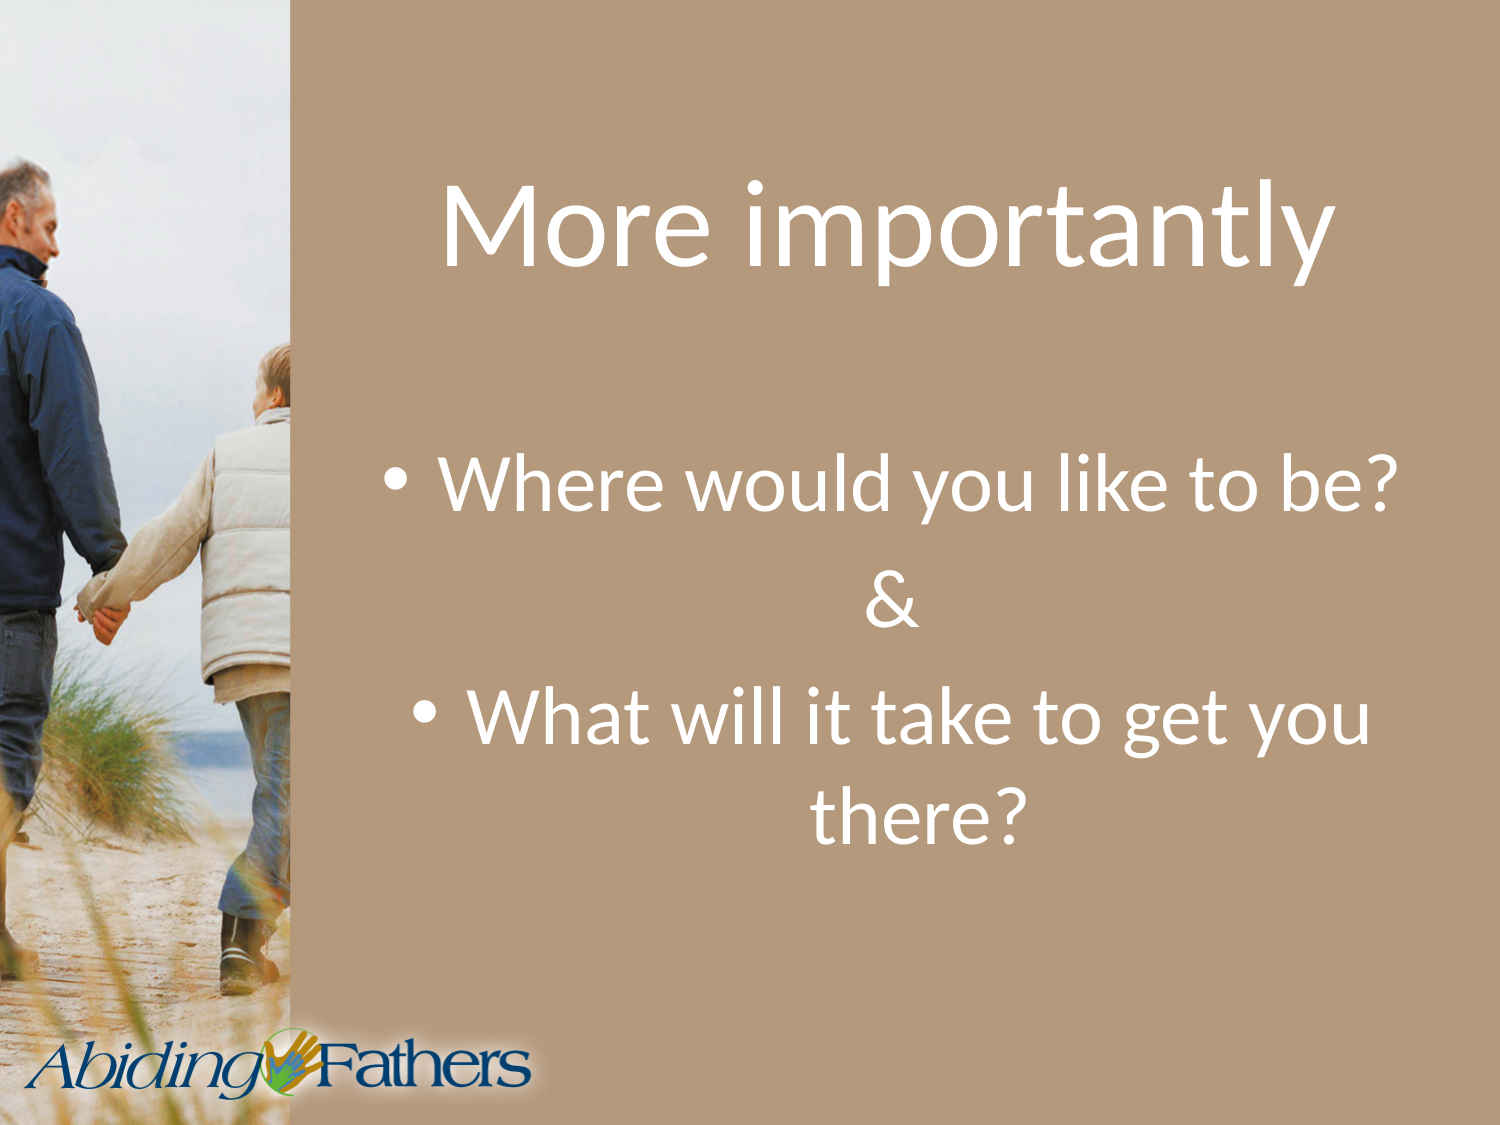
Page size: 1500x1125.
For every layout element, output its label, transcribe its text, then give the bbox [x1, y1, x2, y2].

list Where would you like to be? & What will it take to get you there? [298, 323, 1487, 1067]
picture [0, 0, 1500, 1125]
title More importantly [326, 122, 1449, 311]
